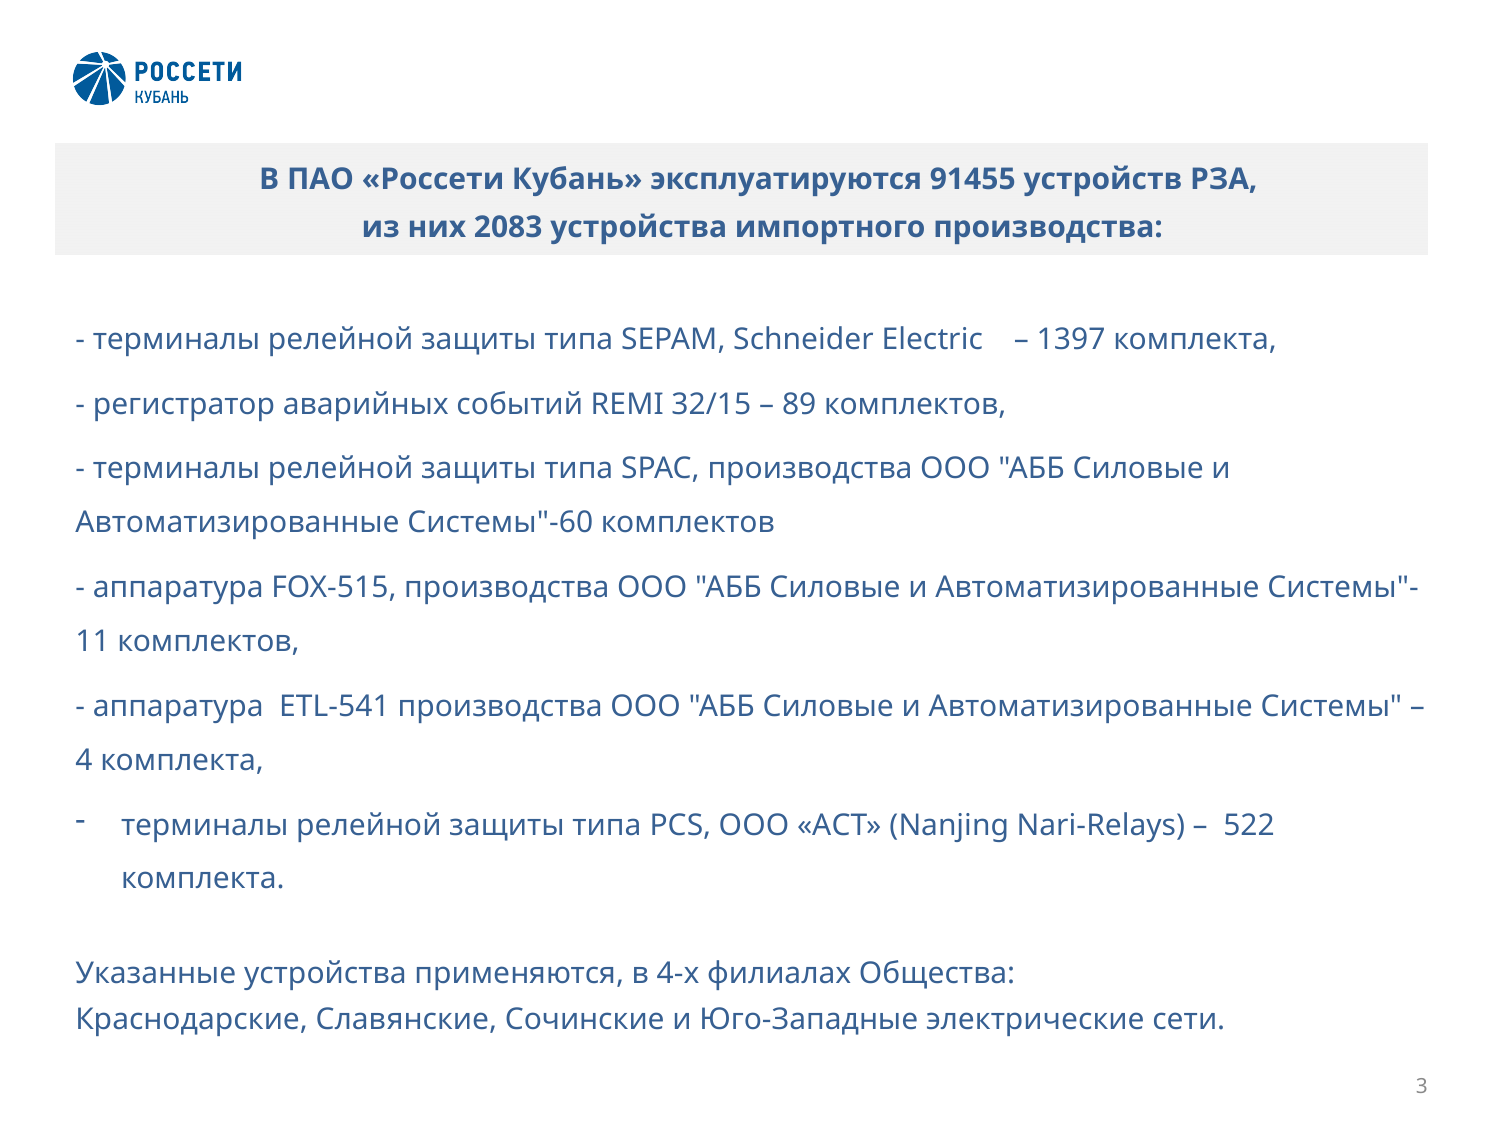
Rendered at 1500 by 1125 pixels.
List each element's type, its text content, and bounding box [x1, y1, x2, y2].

picture [69, 43, 245, 114]
picture [55, 143, 1428, 256]
text_box В ПАО «Россети Кубань» эксплуатируются 91455 устройств РЗА, из них 2083 устройства импортного производства: - терминалы релейной защиты типа SEPAM, Schneider Electric – 1397 комплекта, - регистратор аварийных событий REMI 32/15 – 89 комплектов, - терминалы релейной защиты типа SPAC, производства ООО "АББ Силовые и Автоматизированные Системы"-60 комплектов - аппаратура FOX-515, производства ООО "АББ Силовые и Автоматизированные Системы"- 11 комплектов, - аппаратура ETL-541 производства ООО "АББ Силовые и Автоматизированные Системы" – 4 комплекта, терминалы релейной защиты типа PCS, ООО «АСТ» (Nanjing Nari-Relays) – 522 комплекта. Указанные устройства применяются, в 4-х филиалах Общества: Краснодарские, Славянские, Сочинские и Юго-Западные электрические сети. [75, 160, 1450, 1046]
slide_number 3 [1406, 1074, 1429, 1099]
